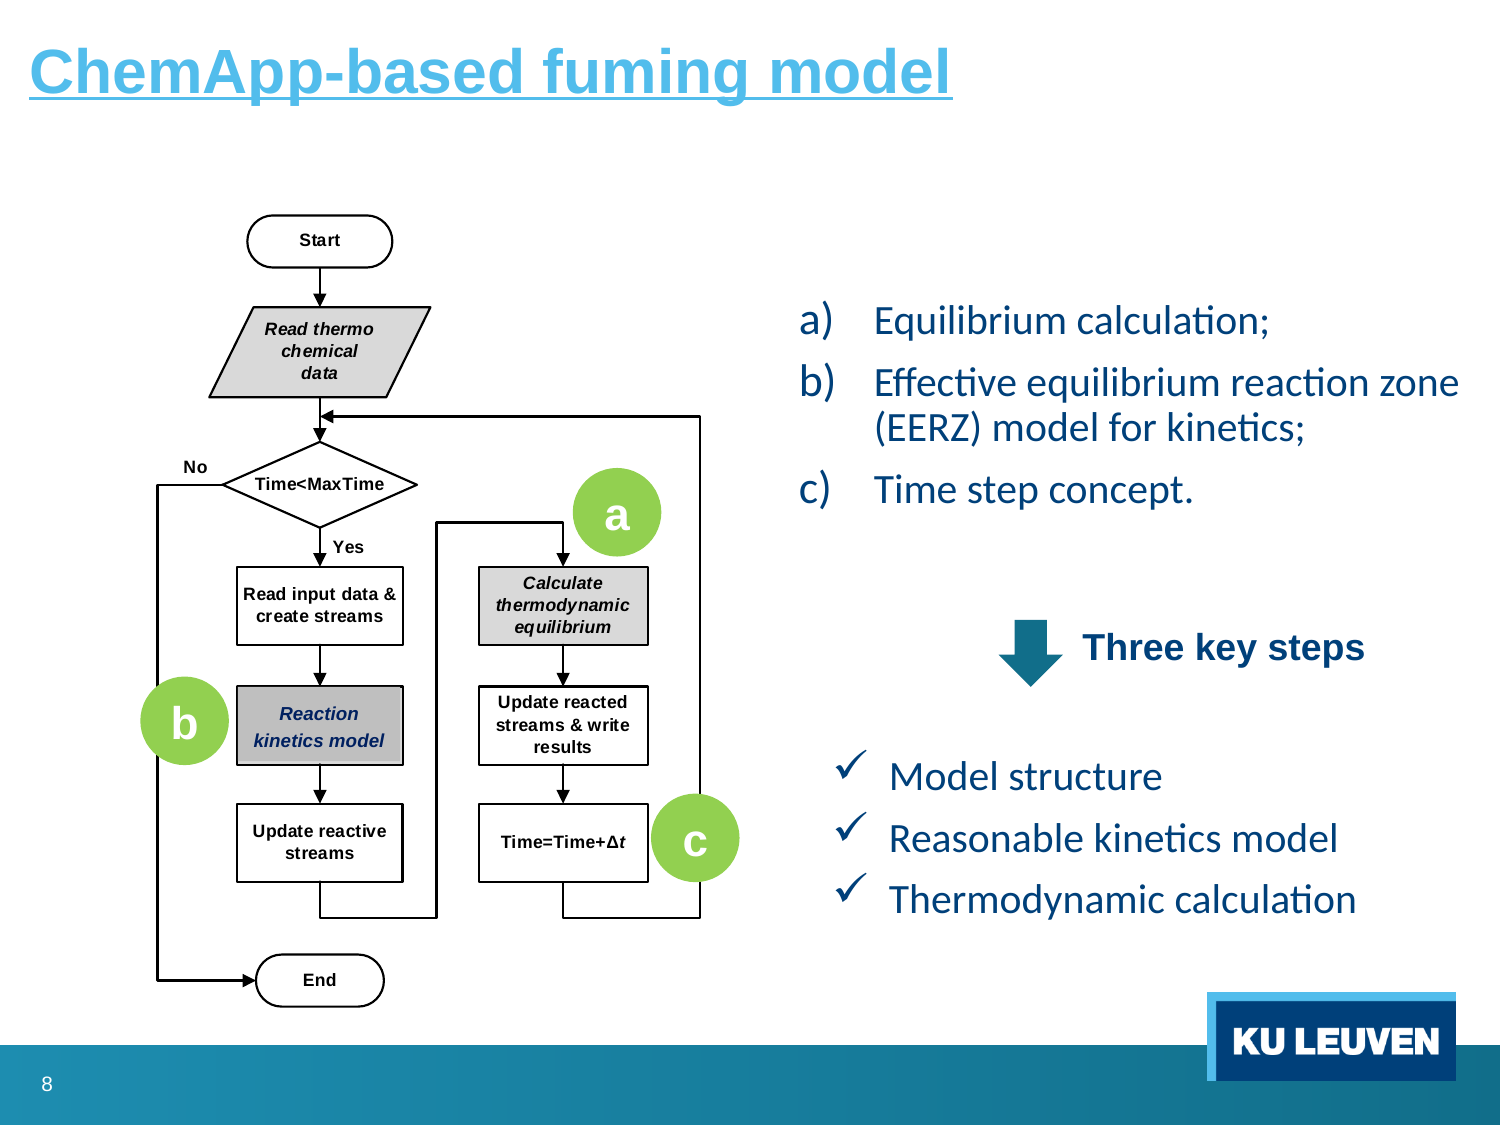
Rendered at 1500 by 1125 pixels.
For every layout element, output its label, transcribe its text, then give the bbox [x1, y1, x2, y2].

title ChemApp-based fuming model [29, 13, 1357, 106]
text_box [140, 210, 747, 1009]
picture [1207, 992, 1456, 1081]
text_box Model structure Reasonable kinetics model Thermodynamic calculation [773, 754, 1470, 945]
text_box [996, 617, 1065, 690]
text_box Three key steps [1067, 615, 1381, 676]
text_box 8 [0, 1070, 53, 1106]
list Equilibrium calculation; Effective equilibrium reaction zone (EERZ) model for kinetics; Time step concept. [751, 298, 1482, 549]
